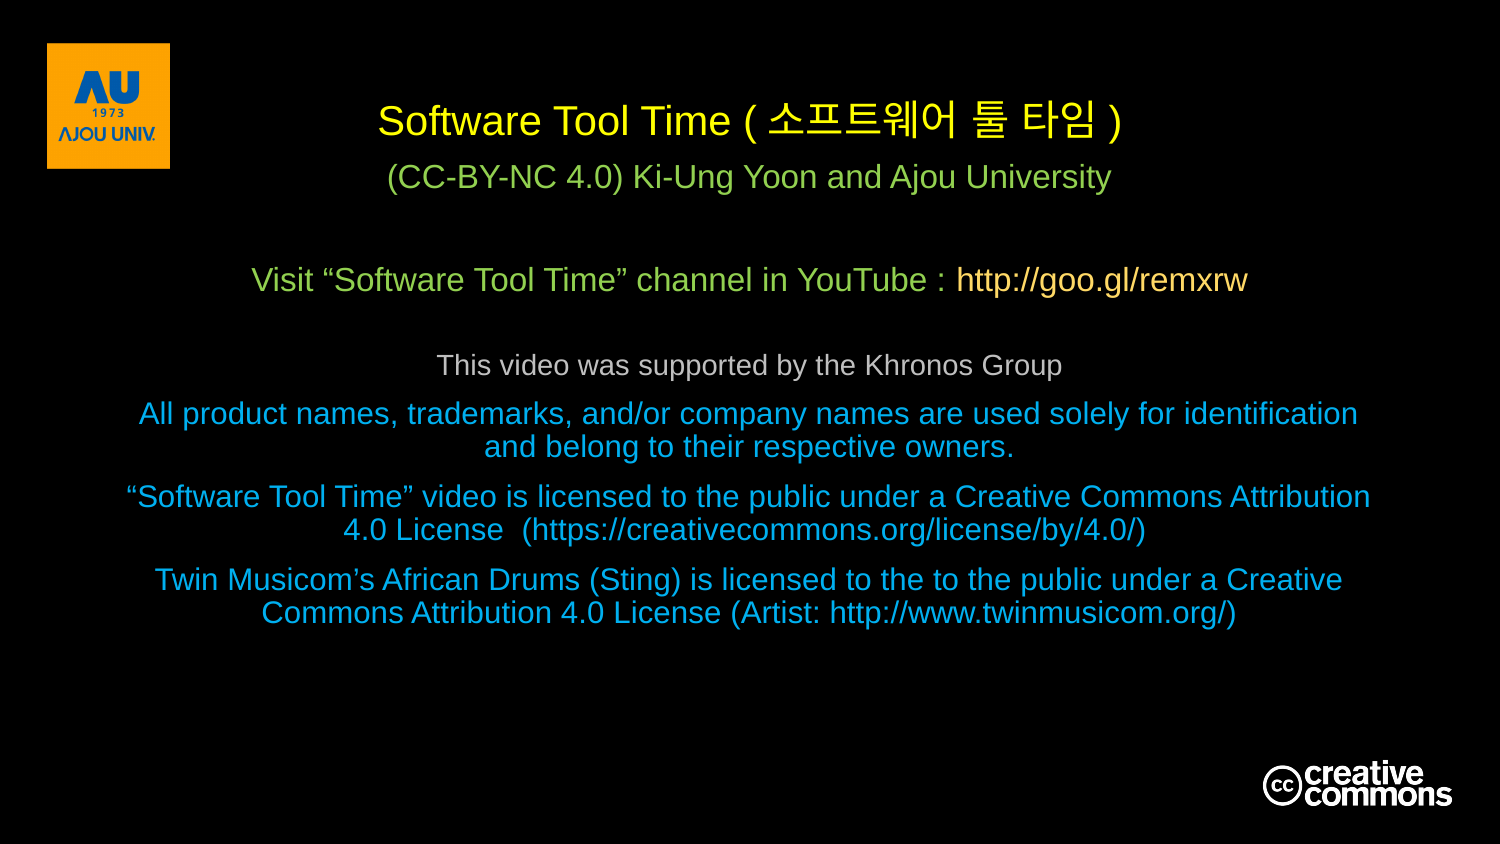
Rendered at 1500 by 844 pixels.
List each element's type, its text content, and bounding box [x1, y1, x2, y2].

list Software Tool Time (소프트웨어 툴 타임) (CC-BY-NC 4.0) Ki-Ung Yoon and Ajou University Visit “Software Tool Time” channel in YouTube : http://goo.gl/remxrw This video was supported by the Khronos Group All product names, trademarks, and/or company names are used solely for identification and belong to their respective owners. “Software Tool Time” video is licensed to the public under a Creative Commons Attribution 4.0 License (https://creativecommons.org/license/by/4.0/) Twin Musicom’s African Drums (Sting) is licensed to the to the public under a Creative Commons Attribution 4.0 License (Artist: http://www.twinmusicom.org/) [103, 91, 1397, 760]
picture [47, 43, 170, 169]
picture [1262, 759, 1453, 807]
